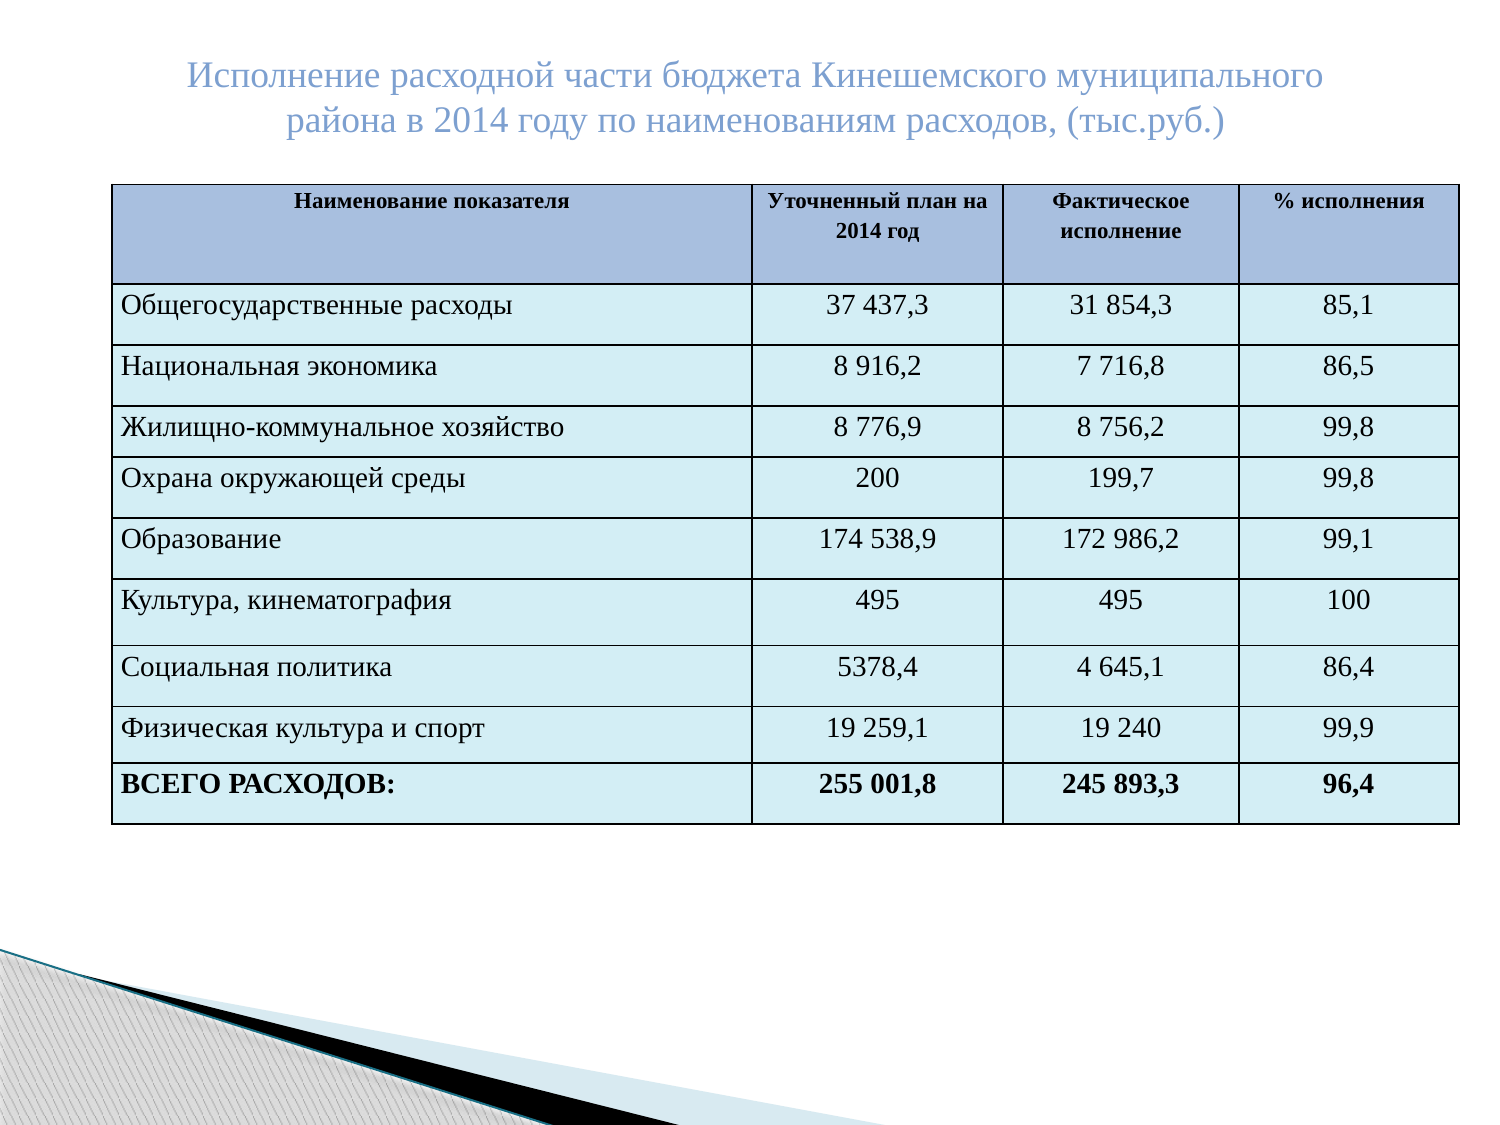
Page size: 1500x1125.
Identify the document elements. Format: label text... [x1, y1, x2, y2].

table_cell 255 001,8 [753, 764, 1002, 823]
table_cell 99,1 [1240, 519, 1458, 578]
table_cell ВСЕГО РАСХОДОВ: [113, 764, 751, 823]
table_header Фактическое исполнение [1004, 185, 1238, 283]
table_cell Физическая культура и спорт [113, 707, 751, 762]
table_cell 86,4 [1240, 646, 1458, 706]
table_cell 7 716,8 [1004, 346, 1238, 405]
table_cell Общегосударственные расходы [113, 285, 751, 344]
table_header Наименование показателя [113, 185, 751, 283]
table_header % исполнения [1240, 185, 1458, 283]
table_cell 174 538,9 [753, 519, 1002, 578]
table_cell Охрана окружающей среды [113, 458, 751, 517]
table_cell 19 240 [1004, 707, 1238, 762]
table_cell Национальная экономика [113, 346, 751, 405]
table_cell 100 [1240, 580, 1458, 645]
table_cell 85,1 [1240, 285, 1458, 344]
table_cell 86,5 [1240, 346, 1458, 405]
table_cell 19 259,1 [753, 707, 1002, 762]
table_cell Культура, кинематография [113, 580, 751, 645]
table_cell 4 645,1 [1004, 646, 1238, 706]
table_cell Жилищно-коммунальное хозяйство [113, 407, 751, 456]
table_cell 172 986,2 [1004, 519, 1238, 578]
table_cell Образование [113, 519, 751, 578]
table_cell 99,8 [1240, 458, 1458, 517]
table_cell 99,8 [1240, 407, 1458, 456]
table_cell 200 [753, 458, 1002, 517]
table_cell 495 [1004, 580, 1238, 645]
text_box Исполнение расходной части бюджета Кинешемского муниципального района в 2014 году по наименованиям расходов, (тыс.руб.) [147, 42, 1365, 148]
table_cell 245 893,3 [1004, 764, 1238, 823]
table_cell 96,4 [1240, 764, 1458, 823]
table_cell 99,9 [1240, 707, 1458, 762]
table_cell 8 916,2 [753, 346, 1002, 405]
table_header Уточненный план на 2014 год [753, 185, 1002, 283]
table_cell Социальная политика [113, 646, 751, 706]
table_cell 495 [753, 580, 1002, 645]
table_cell 8 776,9 [753, 407, 1002, 456]
table_cell 5378,4 [753, 646, 1002, 706]
table_cell 199,7 [1004, 458, 1238, 517]
table_cell 31 854,3 [1004, 285, 1238, 344]
table_cell 8 756,2 [1004, 407, 1238, 456]
table_cell 37 437,3 [753, 285, 1002, 344]
